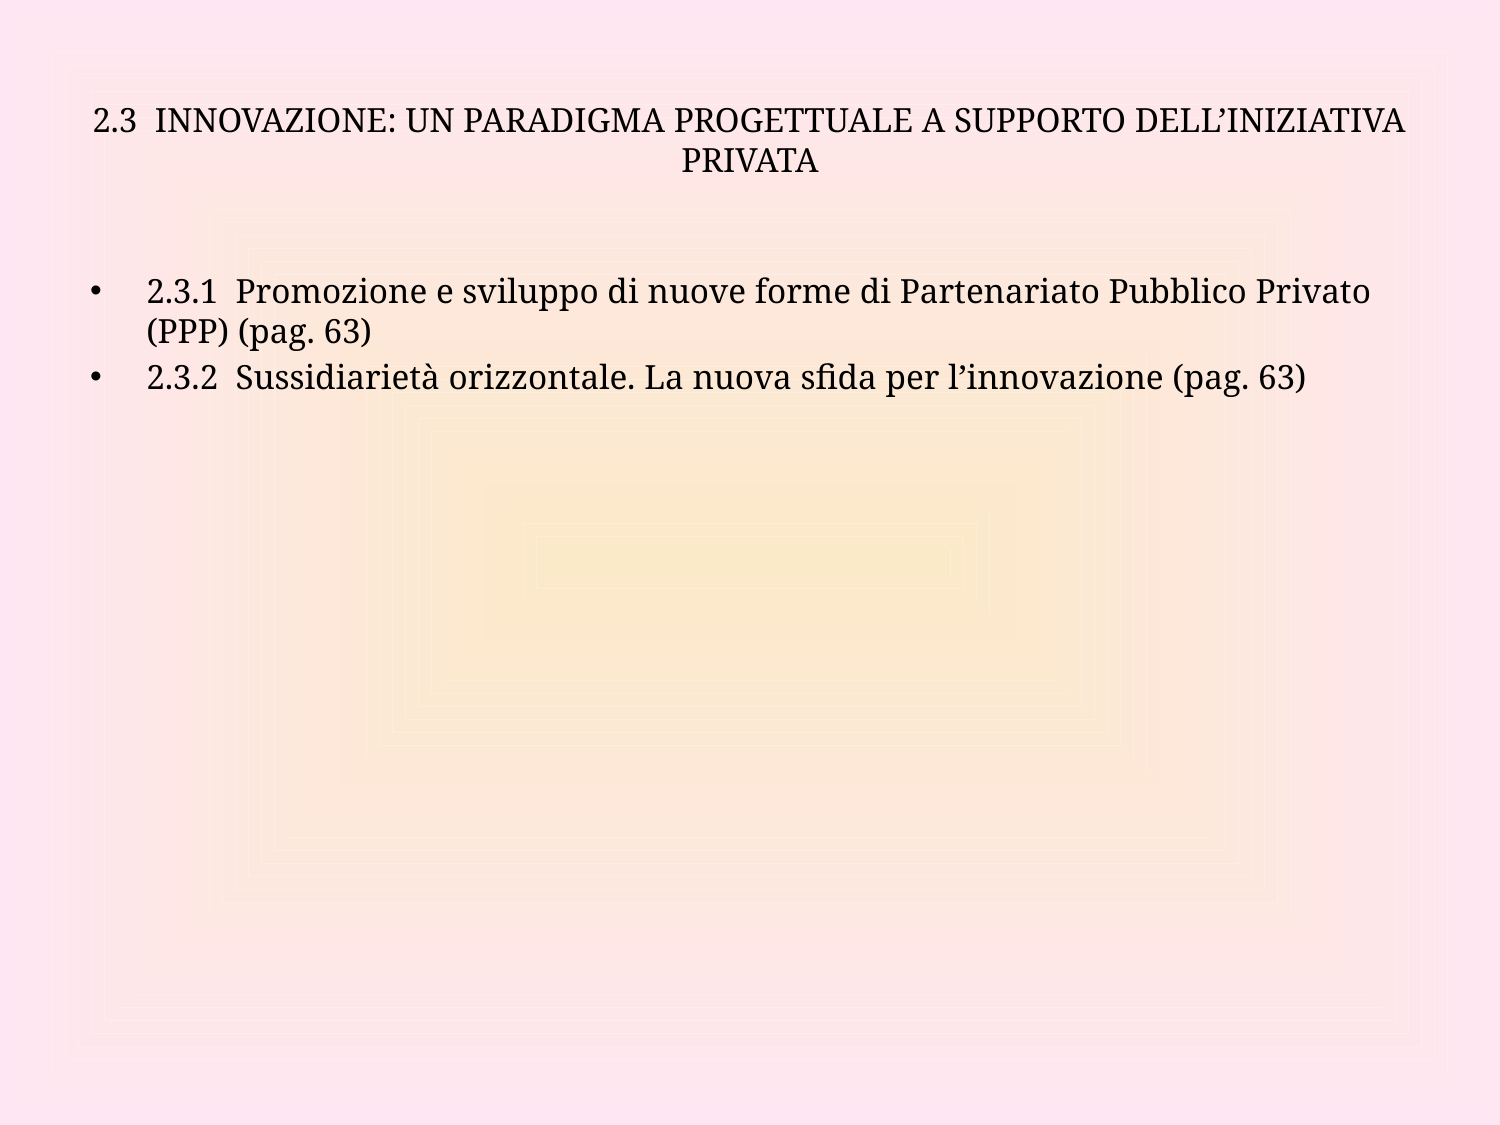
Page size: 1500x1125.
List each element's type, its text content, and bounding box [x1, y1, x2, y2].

title 2.3 INNOVAZIONE: UN PARADIGMA PROGETTUALE A SUPPORTO DELL’INIZIATIVA PRIVATA [75, 45, 1425, 233]
list 2.3.1 Promozione e sviluppo di nuove forme di Partenariato Pubblico Privato (PPP) (pag. 63) 2.3.2 Sussidiarietà orizzontale. La nuova sfida per l’innovazione (pag. 63) [75, 262, 1425, 1005]
